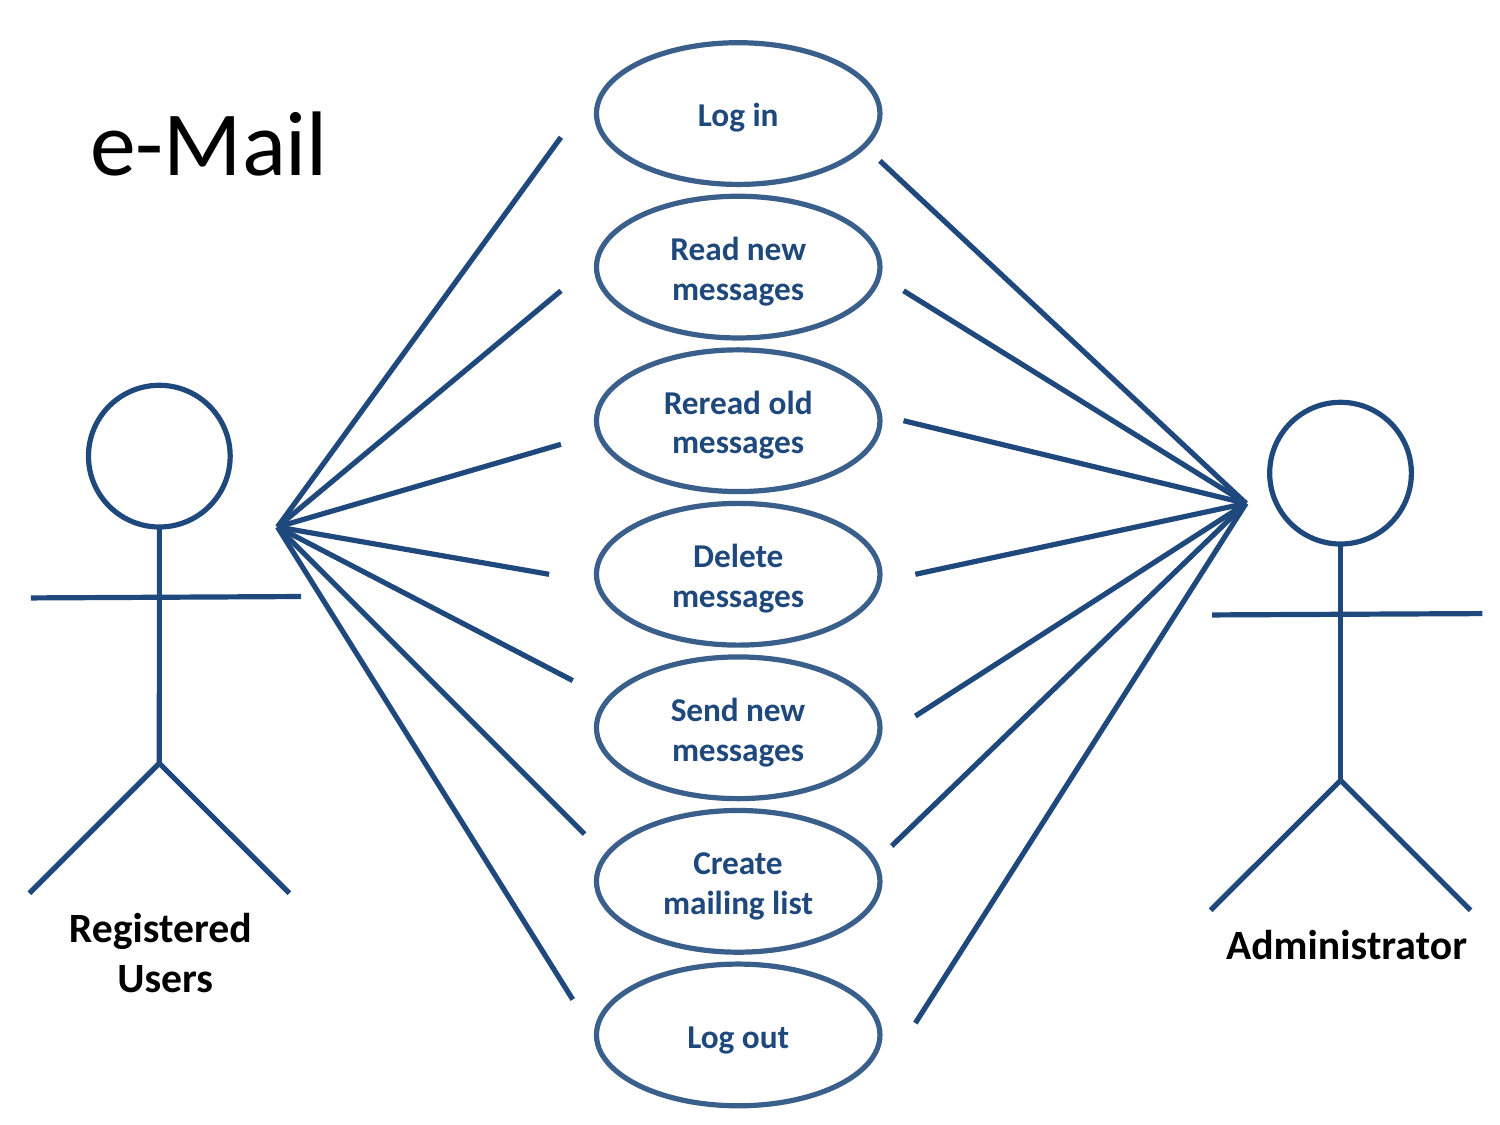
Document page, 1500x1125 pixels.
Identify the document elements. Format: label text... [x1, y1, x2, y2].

title e-Mail [75, 45, 1425, 233]
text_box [1251, 780, 1341, 911]
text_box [277, 444, 562, 524]
text_box Read new messages [594, 194, 874, 341]
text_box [915, 853, 1247, 1024]
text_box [891, 503, 1247, 847]
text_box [903, 290, 1247, 420]
text_box Log in [594, 40, 883, 187]
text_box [574, 526, 585, 835]
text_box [29, 762, 160, 894]
text_box Create mailing list [594, 808, 883, 955]
text_box Log out [594, 961, 883, 1108]
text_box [879, 160, 1247, 504]
text_box Registered Users [54, 901, 277, 1008]
text_box Delete messages [594, 501, 883, 648]
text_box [160, 762, 272, 894]
text_box Administrator [1251, 910, 1482, 976]
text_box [1341, 780, 1471, 911]
text_box [86, 383, 233, 530]
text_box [277, 526, 574, 1000]
text_box [1267, 400, 1414, 547]
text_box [903, 420, 1247, 501]
text_box Reread old messages [594, 347, 874, 494]
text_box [277, 136, 562, 444]
text_box Send new messages [594, 654, 883, 801]
